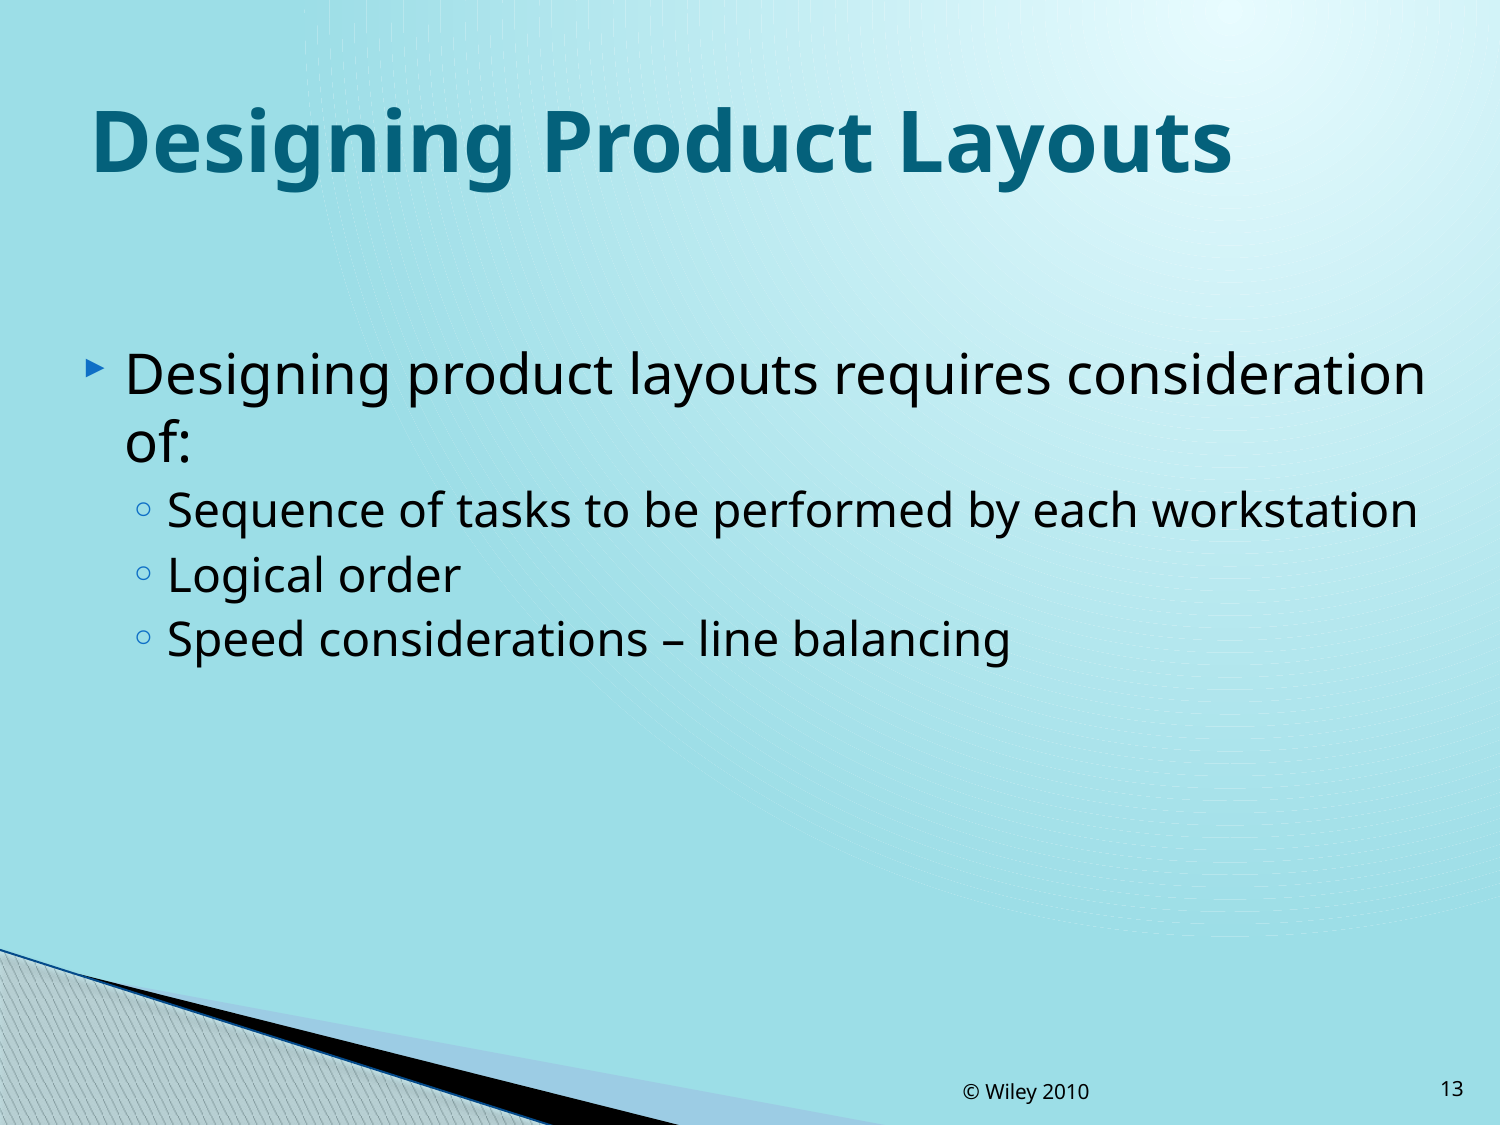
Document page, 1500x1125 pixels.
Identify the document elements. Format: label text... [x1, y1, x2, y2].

footer © Wiley 2010 [718, 1051, 1105, 1112]
slide_number 13 [1418, 1051, 1479, 1112]
title Designing Product Layouts [75, 45, 1425, 233]
list Designing product layouts requires consideration of: Sequence of tasks to be performed by each workstation Logical order Speed considerations – line balancing [50, 331, 1469, 1006]
